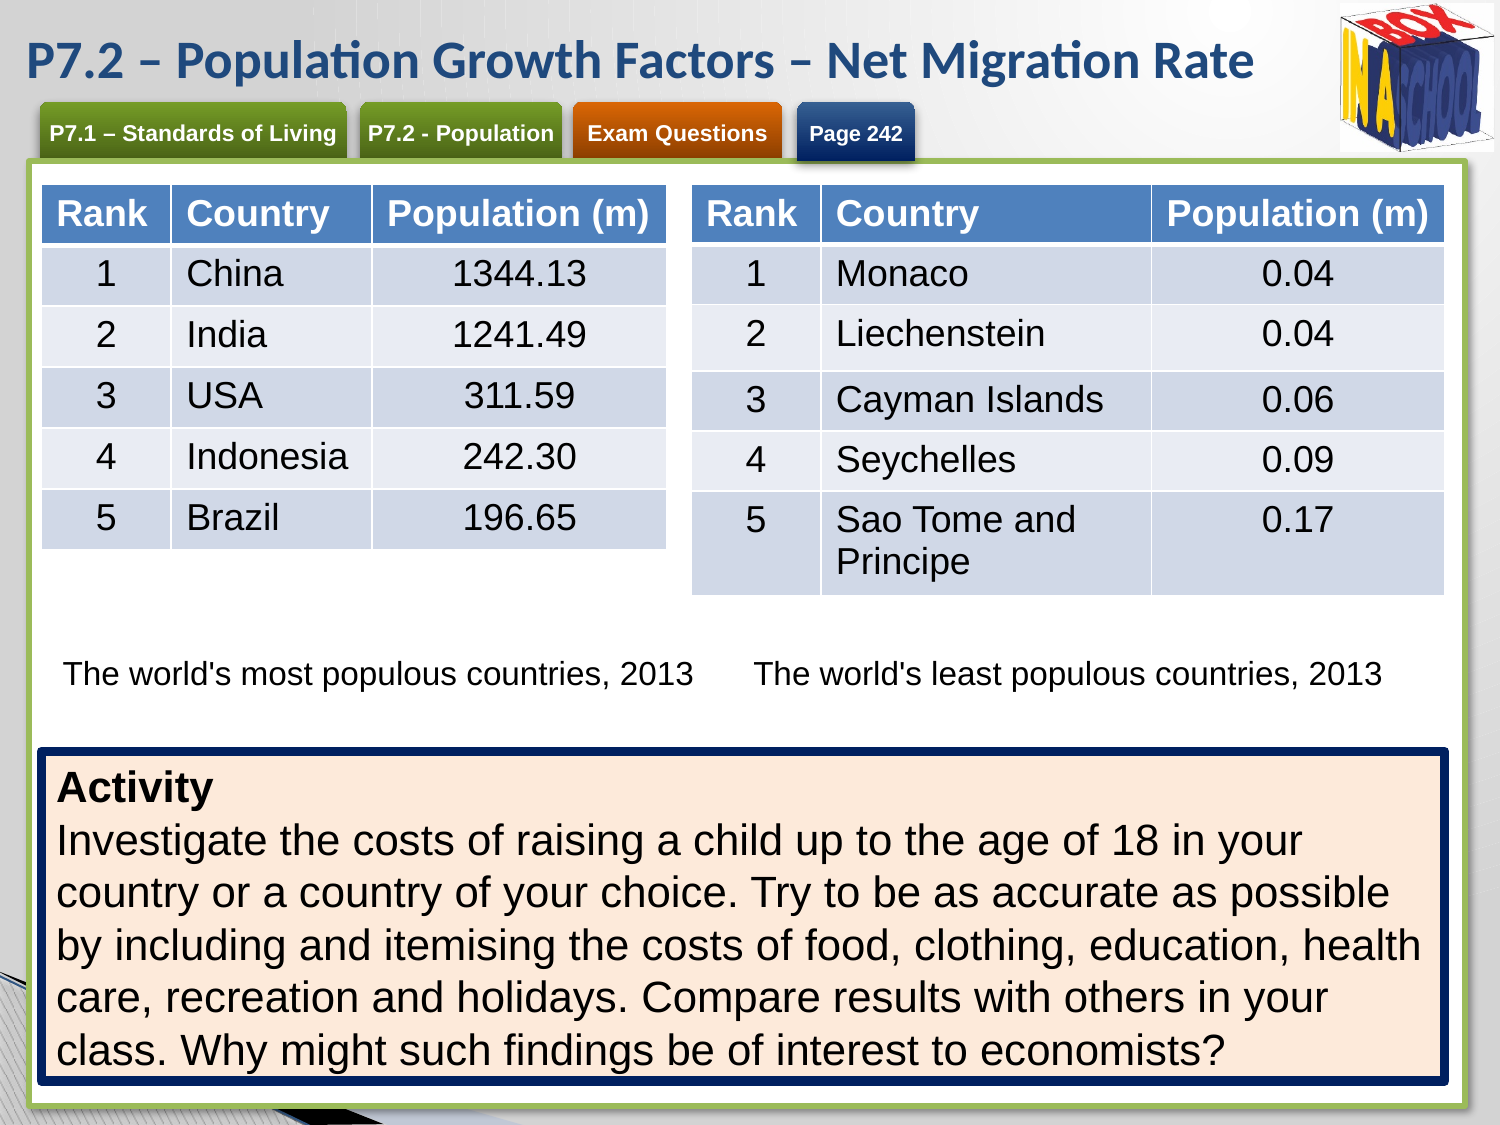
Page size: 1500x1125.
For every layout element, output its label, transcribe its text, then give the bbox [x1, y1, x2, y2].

table_cell Liechenstein [822, 305, 1151, 370]
table_header Country [172, 185, 371, 243]
text_box The world's most populous countries, 2013 The world's least populous countries, 2013 [47, 645, 1399, 700]
table_cell 196.65 [373, 490, 666, 549]
table_cell 5 [692, 492, 820, 595]
table_cell Monaco [822, 247, 1151, 304]
table_cell 0.17 [1152, 492, 1444, 595]
table_header Population (m) [1152, 185, 1444, 242]
table_cell India [172, 307, 371, 366]
table_cell 0.04 [1152, 305, 1444, 370]
picture [281, 1114, 303, 1125]
table_cell Brazil [172, 490, 371, 549]
table_cell Sao Tome and Principe [822, 492, 1151, 595]
table_cell 0.04 [1152, 247, 1444, 304]
table_cell 1241.49 [373, 307, 666, 366]
table_header Population (m) [373, 185, 666, 243]
title P7.2 – Population Growth Factors – Net Migration Rate [11, 11, 1294, 102]
text_box Page 242 [797, 101, 916, 162]
table_cell 3 [692, 372, 820, 430]
picture [1340, 3, 1495, 152]
text_box Activity Investigate the costs of raising a child up to the age of 18 in your country or a country of your choice. Try to be as accurate as possible by including and itemising the costs of food, clothing, education, health care, recreation and holidays. Compare results with others in your class. Why might such findings be of interest to economists? [41, 751, 1445, 1082]
table_cell 311.59 [373, 368, 666, 427]
table_cell 0.06 [1152, 372, 1444, 430]
table_header Rank [692, 185, 820, 242]
table_cell 5 [42, 490, 170, 549]
table_cell Seychelles [822, 432, 1151, 490]
table_cell 2 [42, 307, 170, 366]
table_cell 2 [692, 305, 820, 370]
table_header Country [822, 185, 1151, 242]
table_cell 1344.13 [373, 248, 666, 305]
table_cell 1 [692, 247, 820, 304]
table_cell Cayman Islands [822, 372, 1151, 430]
table_cell 3 [42, 368, 170, 427]
table_cell Indonesia [172, 429, 371, 488]
table_cell USA [172, 368, 371, 427]
table_cell 242.30 [373, 429, 666, 488]
table_cell 4 [42, 429, 170, 488]
table_header Rank [42, 185, 170, 243]
table_cell China [172, 248, 371, 305]
table_cell 1 [42, 248, 170, 305]
table_cell 0.09 [1152, 432, 1444, 490]
table_cell 4 [692, 432, 820, 490]
